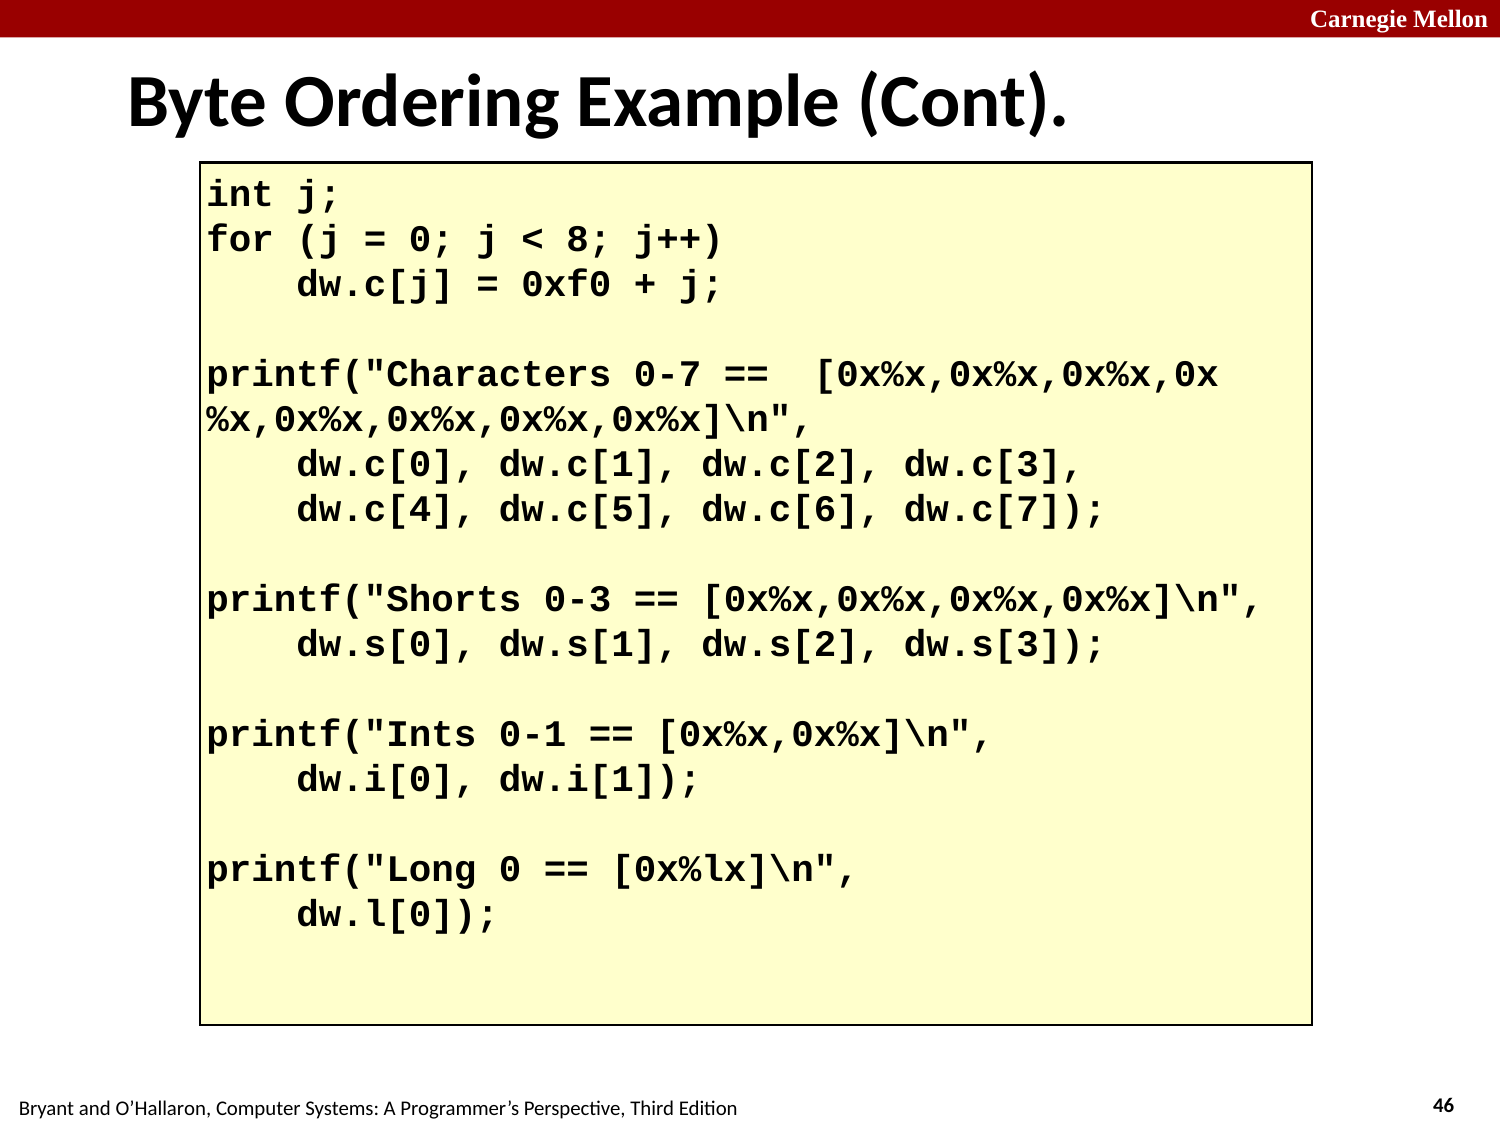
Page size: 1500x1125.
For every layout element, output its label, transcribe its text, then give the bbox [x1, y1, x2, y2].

title Byte Ordering Example (Cont). [112, 0, 1313, 195]
text_box int j; for (j = 0; j < 8; j++) dw.c[j] = 0xf0 + j; printf("Characters 0-7 == [0x%x,0x%x,0x%x,0x%x,0x%x,0x%x,0x%x,0x%x]\n", dw.c[0], dw.c[1], dw.c[2], dw.c[3], dw.c[4], dw.c[5], dw.c[6], dw.c[7]); printf("Shorts 0-3 == [0x%x,0x%x,0x%x,0x%x]\n", dw.s[0], dw.s[1], dw.s[2], dw.s[3]); printf("Ints 0-1 == [0x%x,0x%x]\n", dw.i[0], dw.i[1]); printf("Long 0 == [0x%lx]\n", dw.l[0]); [199, 162, 1313, 1025]
